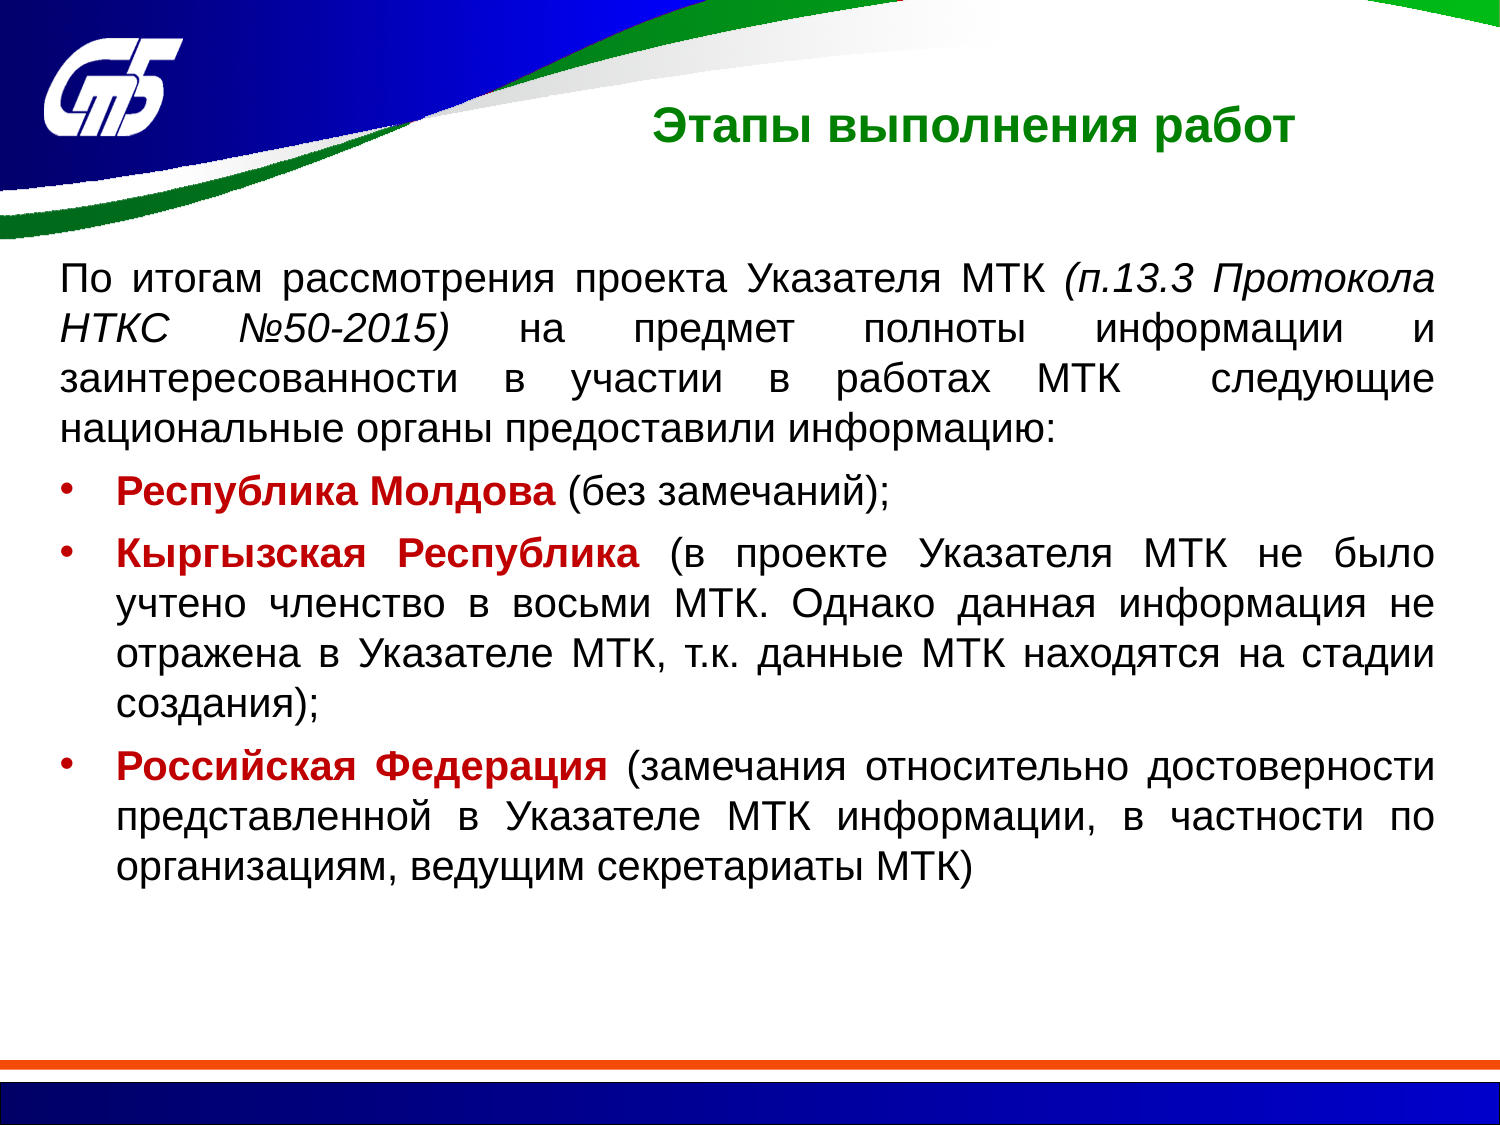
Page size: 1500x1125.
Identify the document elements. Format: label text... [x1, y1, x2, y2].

picture [0, 0, 1500, 1047]
text_box По итогам рассмотрения проекта Указателя МТК (п.13.3 Протокола НТКС №50-2015) на предмет полноты информации и заинтересованности в участии в работах МТК следующие национальные органы предоставили информацию: Республика Молдова (без замечаний); Кыргызская Республика (в проекте Указателя МТК не было учтено членство в восьми МТК. Однако данная информация не отражена в Указателе МТК, т.к. данные МТК находятся на стадии создания); Российская Федерация (замечания относительно достоверности представленной в Указателе МТК информации, в частности по организациям, ведущим секретариаты МТК) [44, 243, 1451, 896]
text_box Этапы выполнения работ [360, 90, 1500, 156]
